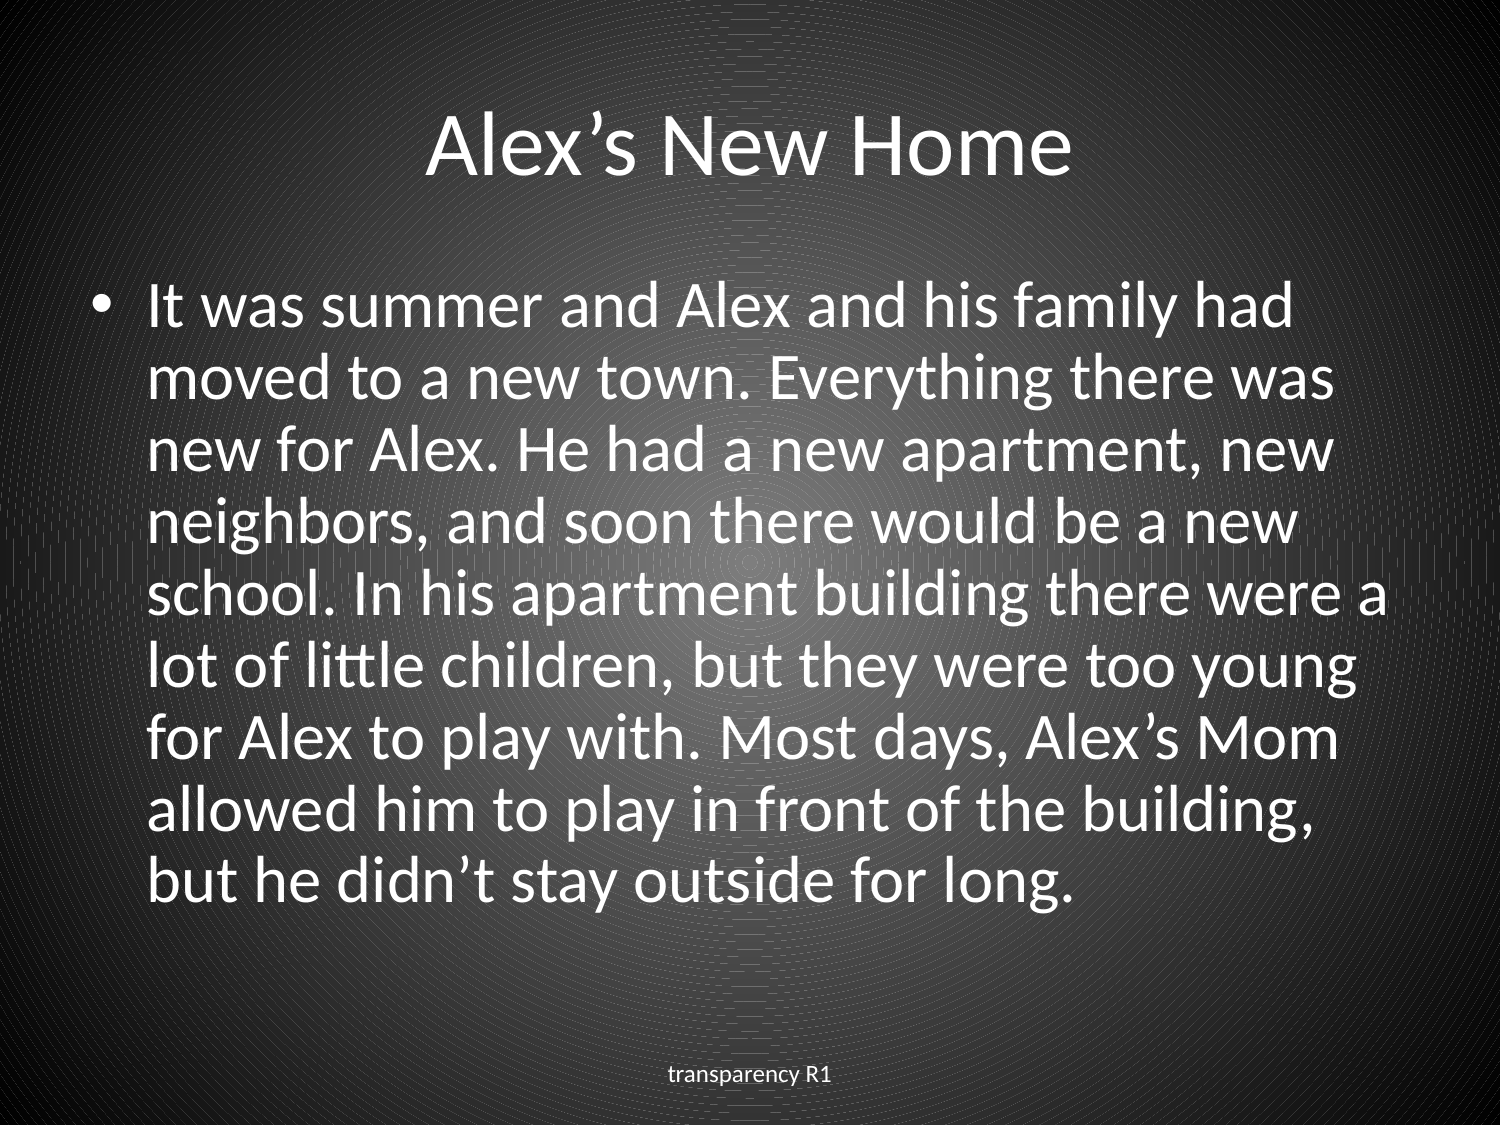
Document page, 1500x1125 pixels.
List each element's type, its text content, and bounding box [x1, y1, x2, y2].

title Alex’s New Home [75, 45, 1425, 233]
footer transparency R1 [512, 1042, 988, 1103]
list It was summer and Alex and his family had moved to a new town. Everything there was new for Alex. He had a new apartment, new neighbors, and soon there would be a new school. In his apartment building there were a lot of little children, but they were too young for Alex to play with. Most days, Alex’s Mom allowed him to play in front of the building, but he didn’t stay outside for long. [75, 262, 1425, 1005]
